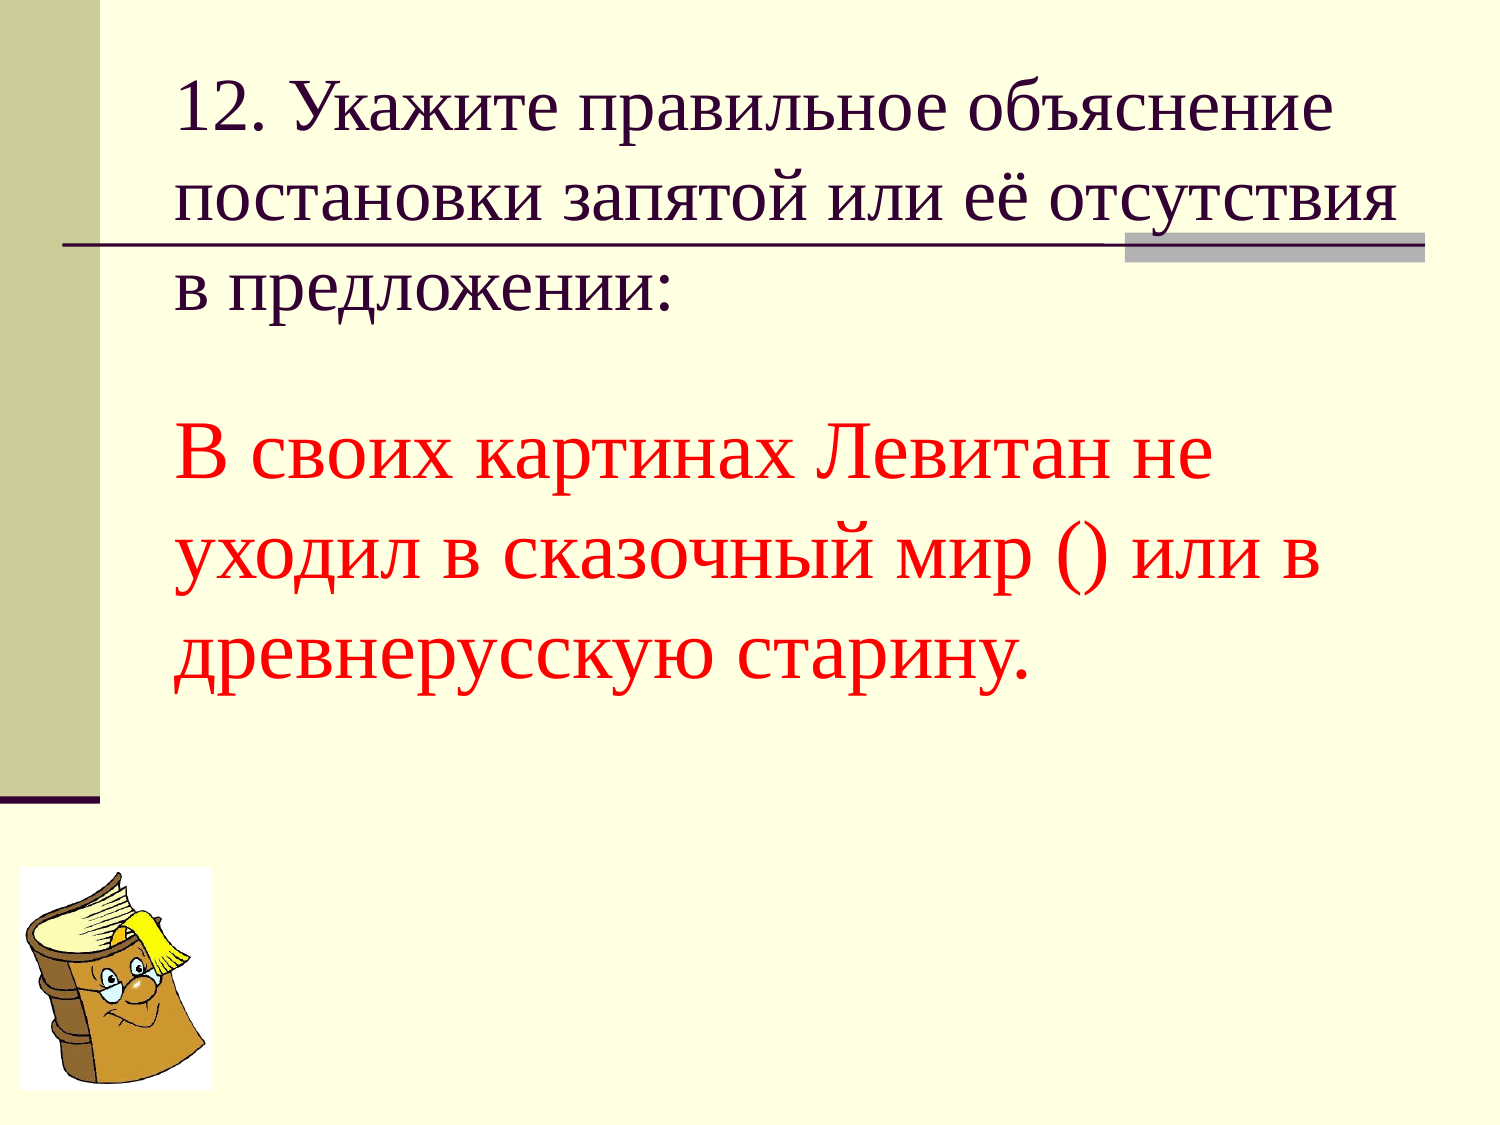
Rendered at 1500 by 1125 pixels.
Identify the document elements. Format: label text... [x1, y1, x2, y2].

picture [19, 866, 212, 1090]
title 12. Укажите правильное объяснение постановки запятой или её отсутствия в предложении: В своих картинах Левитан не уходил в сказочный мир () или в древнерусскую старину. [159, 219, 1452, 632]
